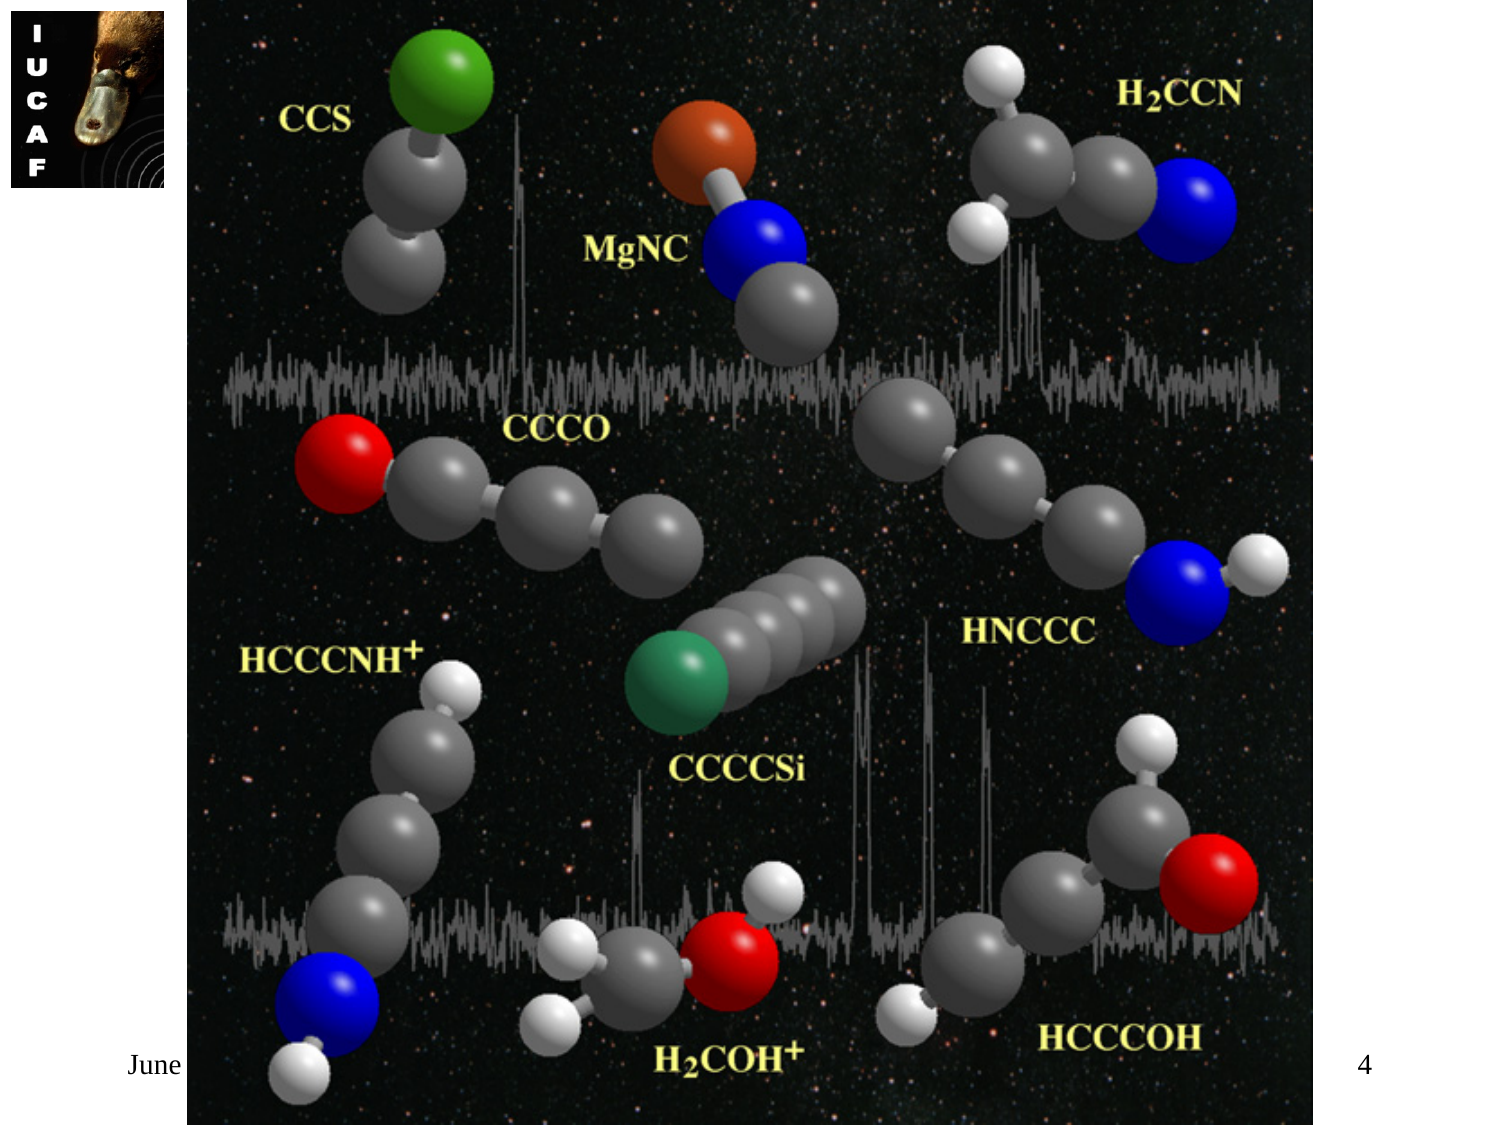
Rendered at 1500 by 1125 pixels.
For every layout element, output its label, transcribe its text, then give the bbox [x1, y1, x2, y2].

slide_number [112, 1024, 182, 1101]
picture [187, 0, 1313, 1125]
slide_number 4 [1315, 1024, 1388, 1101]
picture [11, 11, 164, 188]
